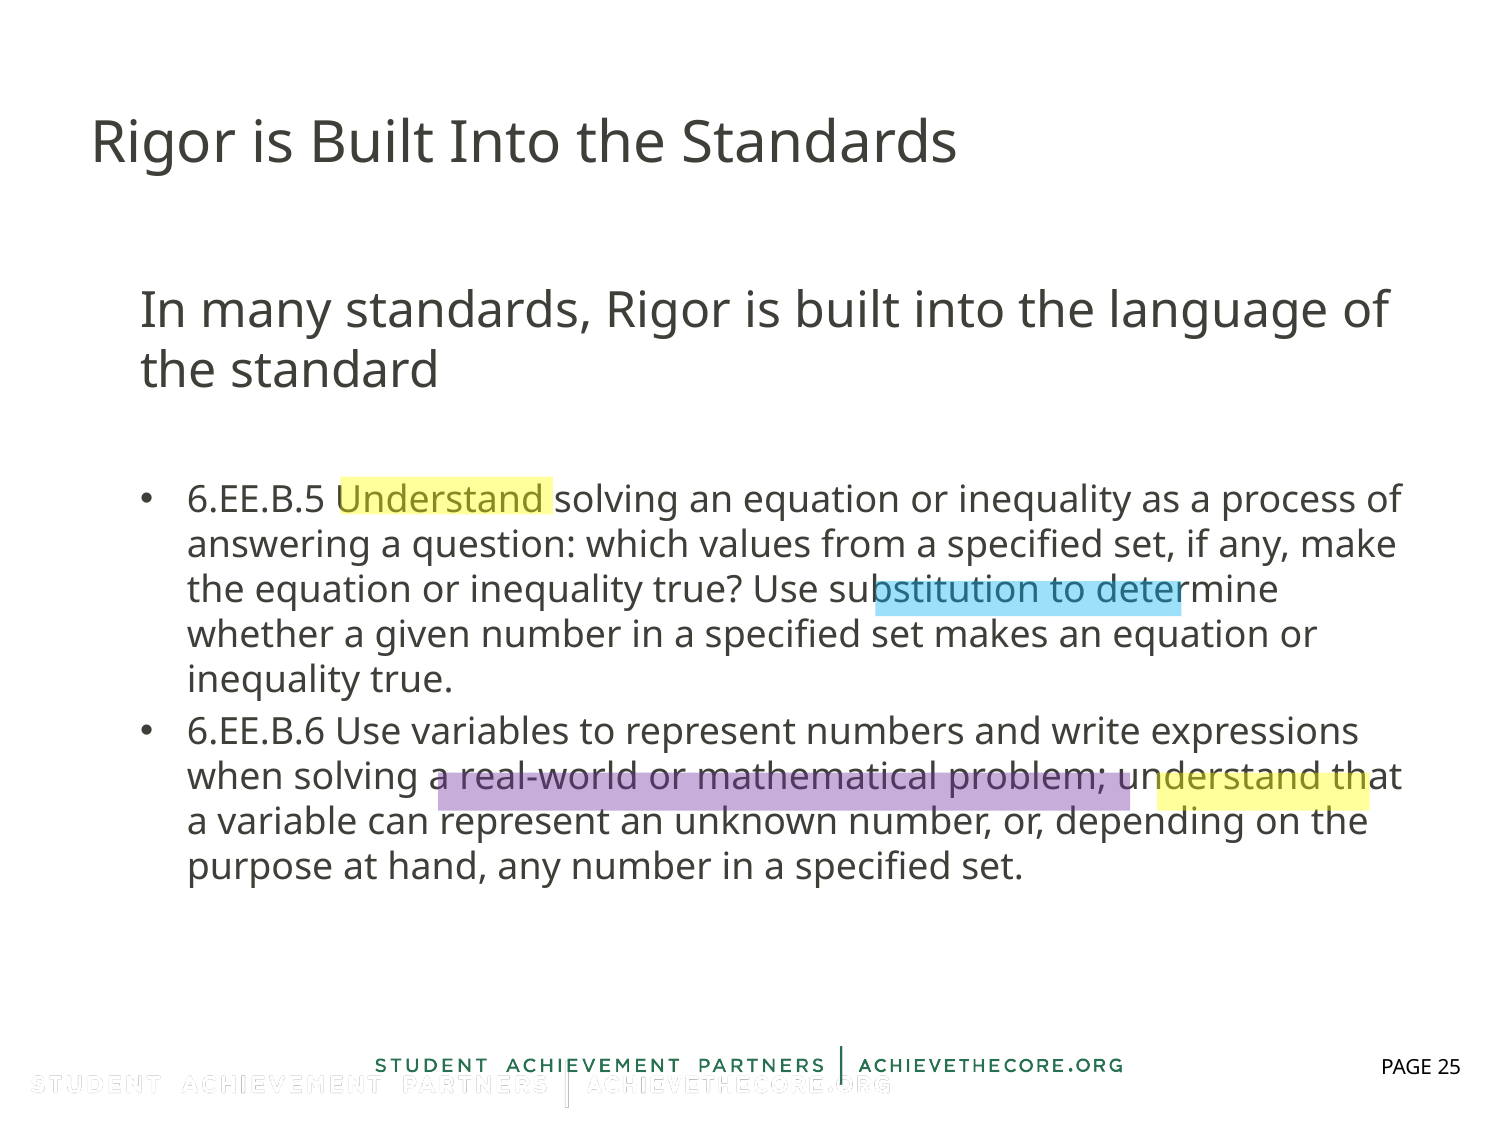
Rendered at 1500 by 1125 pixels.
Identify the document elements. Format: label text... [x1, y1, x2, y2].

text_box [340, 476, 553, 515]
text_box [1157, 772, 1370, 811]
text_box [875, 581, 1182, 617]
text_box [438, 772, 1131, 811]
list In many standards, Rigor is built into the language of the standard 6.EE.B.5 Understand solving an equation or inequality as a process of answering a question: which values from a specified set, if any, make the equation or inequality true? Use substitution to determine whether a given number in a specified set makes an equation or inequality true. 6.EE.B.6 Use variables to represent numbers and write expressions when solving a real-world or mathematical problem; understand that a variable can represent an unknown number, or, depending on the purpose at hand, any number in a specified set. [75, 262, 1425, 1005]
title Rigor is Built Into the Standards [75, 45, 1425, 233]
picture [375, 1046, 1122, 1085]
